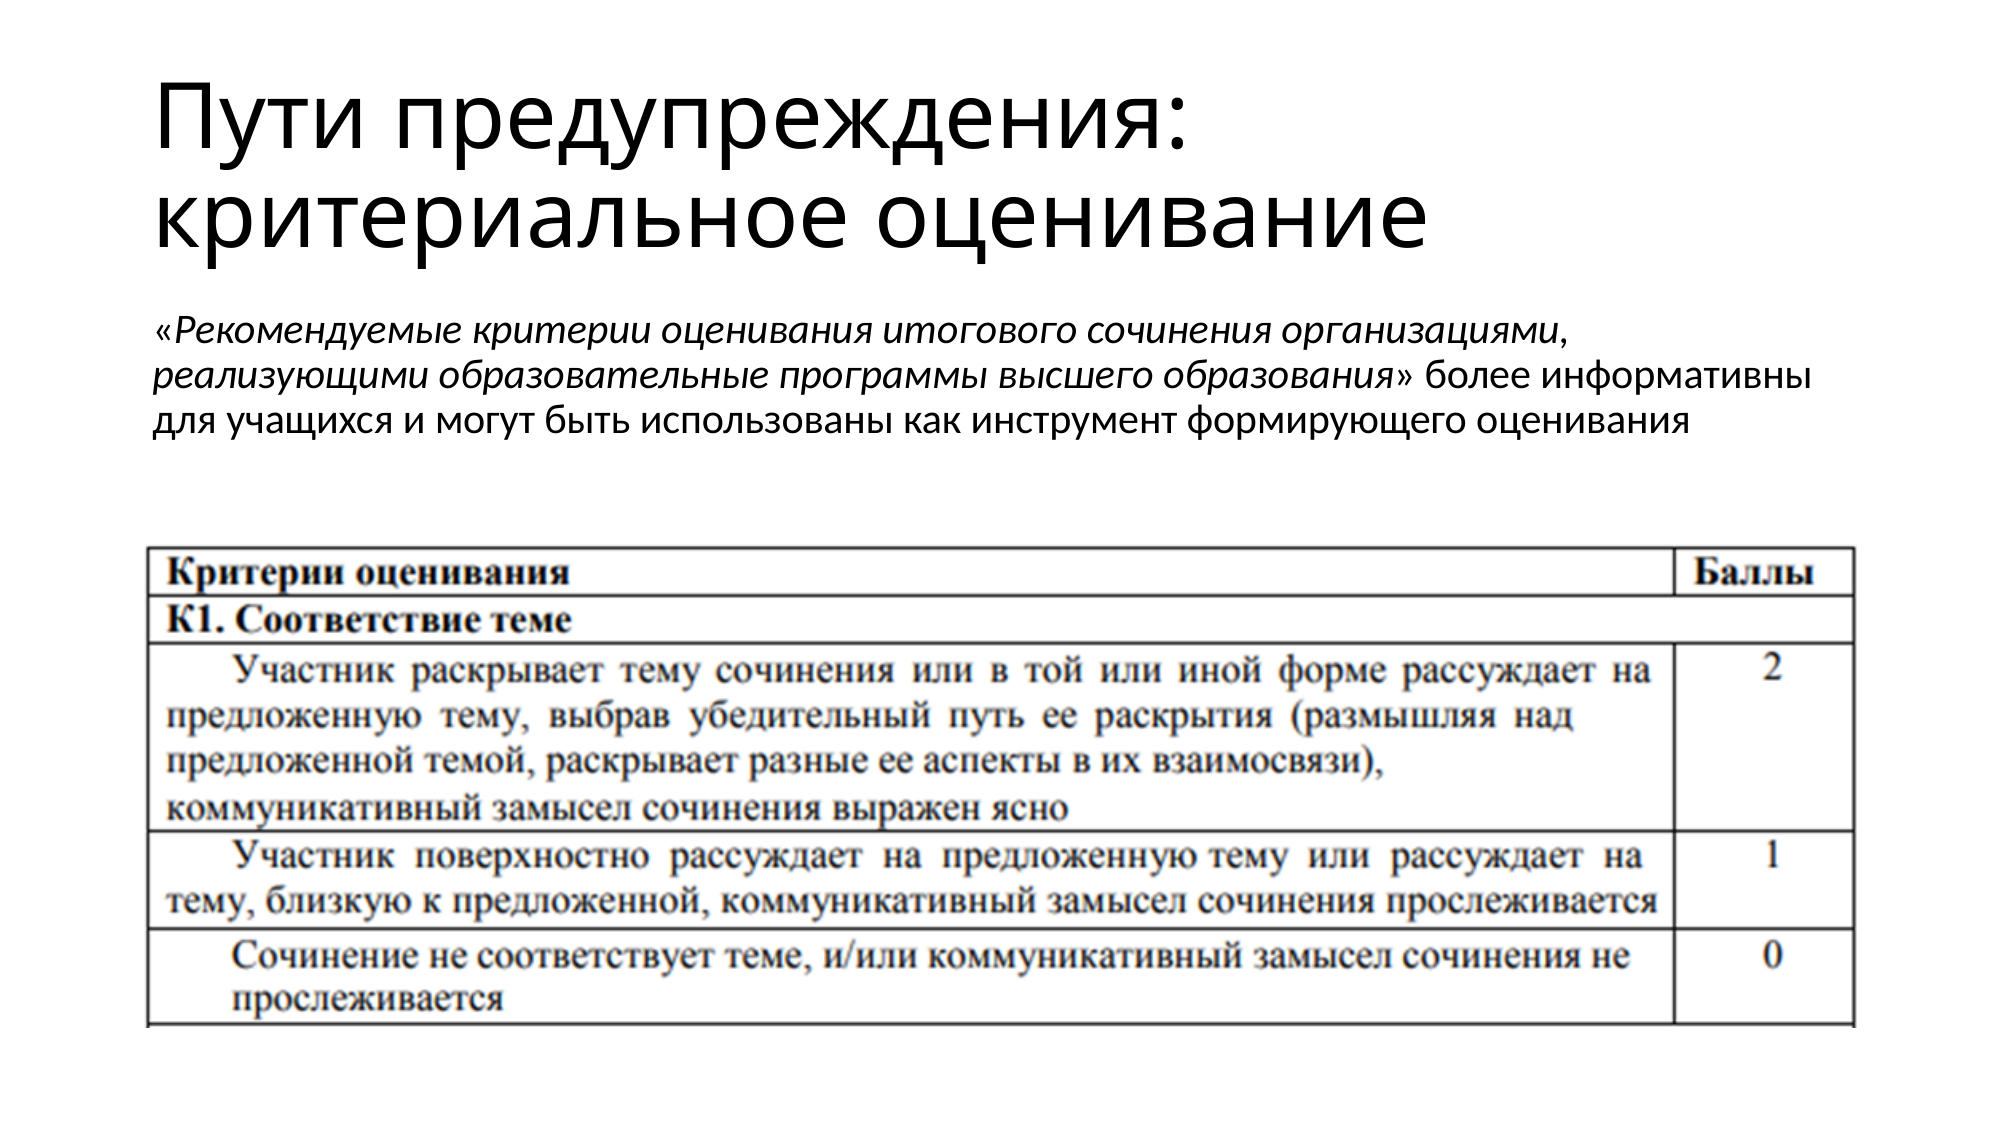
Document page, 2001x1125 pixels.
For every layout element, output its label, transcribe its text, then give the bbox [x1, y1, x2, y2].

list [137, 537, 1863, 1028]
title Пути предупреждения: критериальное оценивание [137, 59, 1863, 278]
list «Рекомендуемые критерии оценивания итогового сочинения организациями, реализующими образовательные программы высшего образования» более информативны для учащихся и могут быть использованы как инструмент формирующего оценивания [137, 299, 1863, 488]
